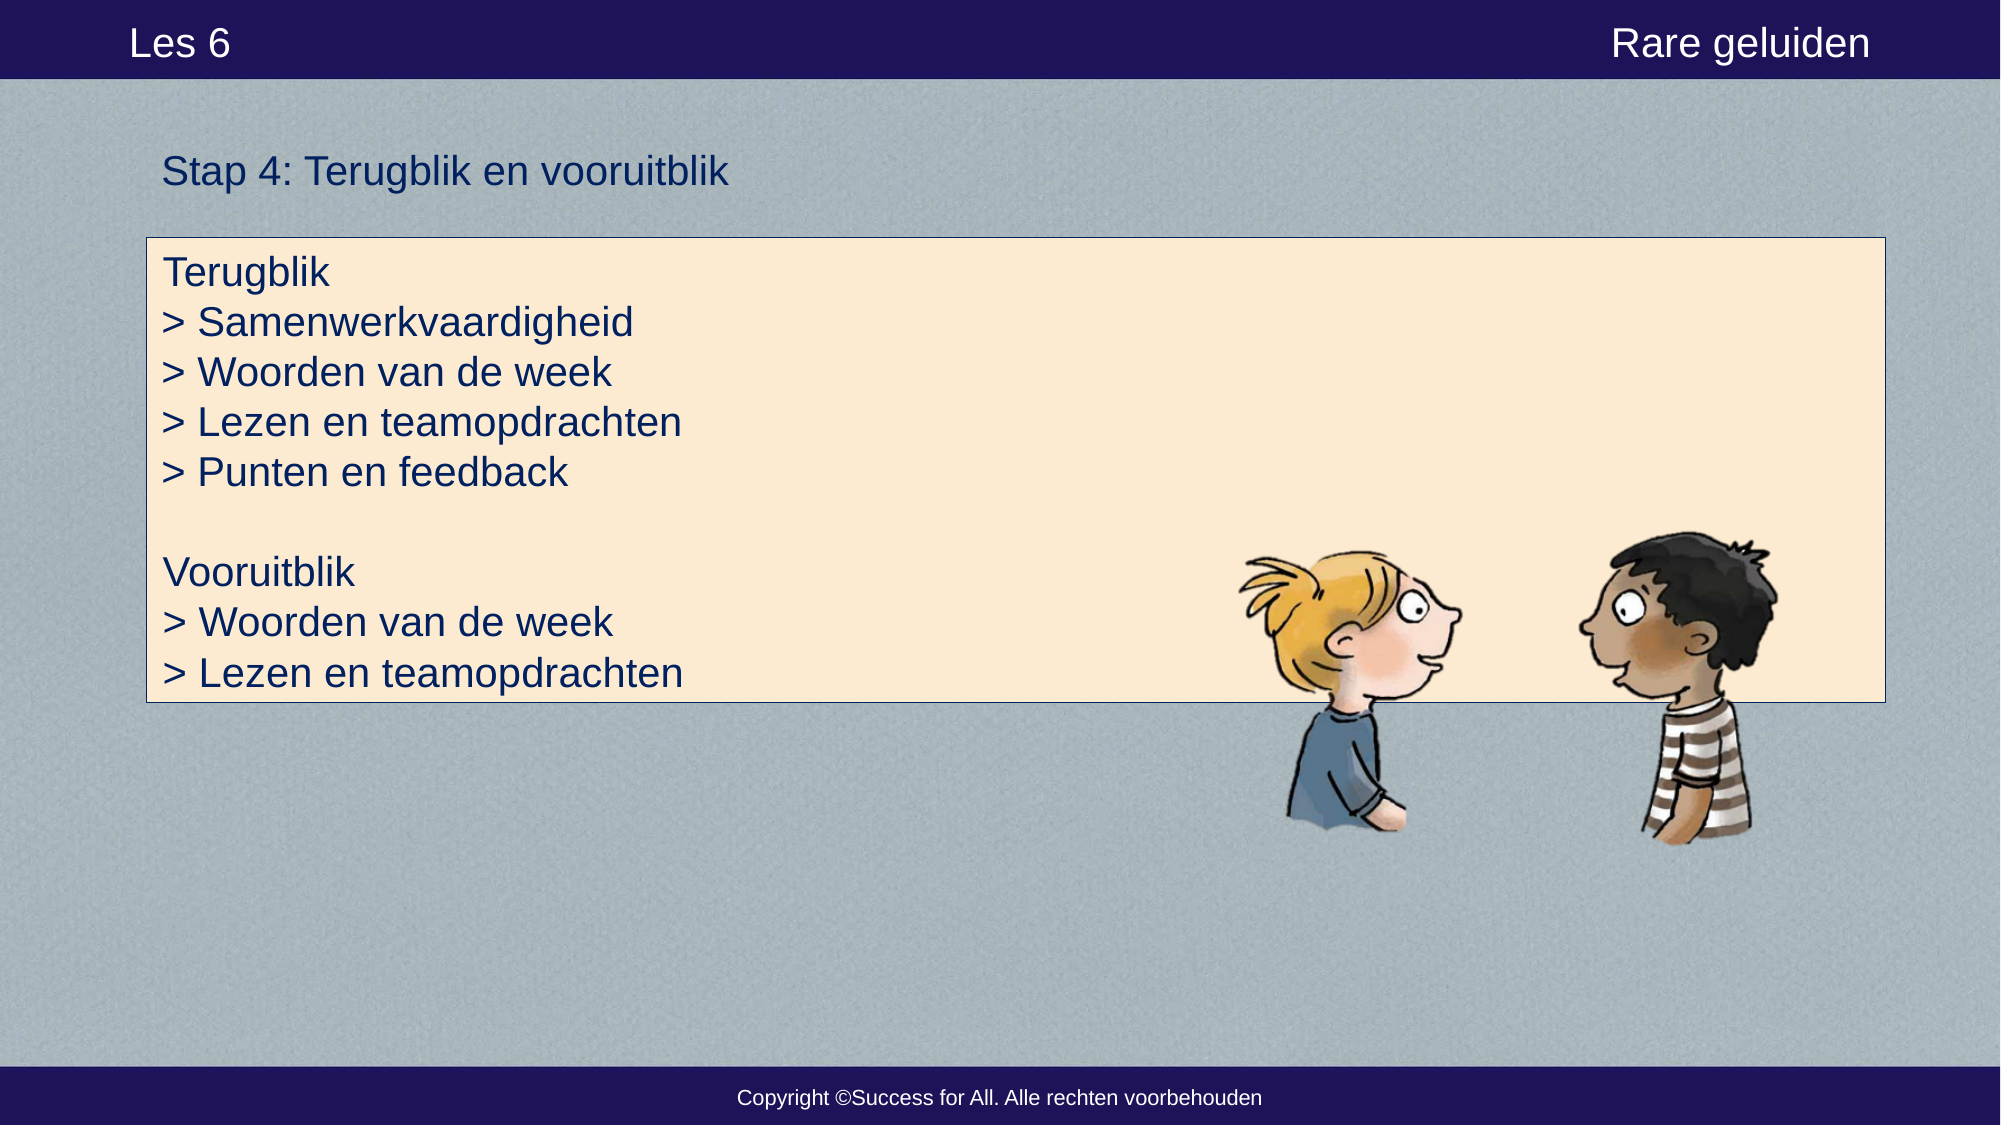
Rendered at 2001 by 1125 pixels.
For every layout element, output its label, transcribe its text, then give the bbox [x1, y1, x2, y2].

picture [0, 0, 2001, 1125]
text_box Rare geluiden [999, 8, 1886, 73]
text_box Terugblik > Samenwerkvaardigheid > Woorden van de week > Lezen en teamopdrachten > Punten en feedback Vooruitblik > Woorden van de week > Lezen en teamopdrachten [146, 237, 1886, 703]
text_box Les 6 [114, 8, 354, 73]
text_box Copyright ©Success for All. Alle rechten voorbehouden [0, 1076, 2000, 1125]
text_box Stap 4: Terugblik en vooruitblik [146, 136, 939, 201]
